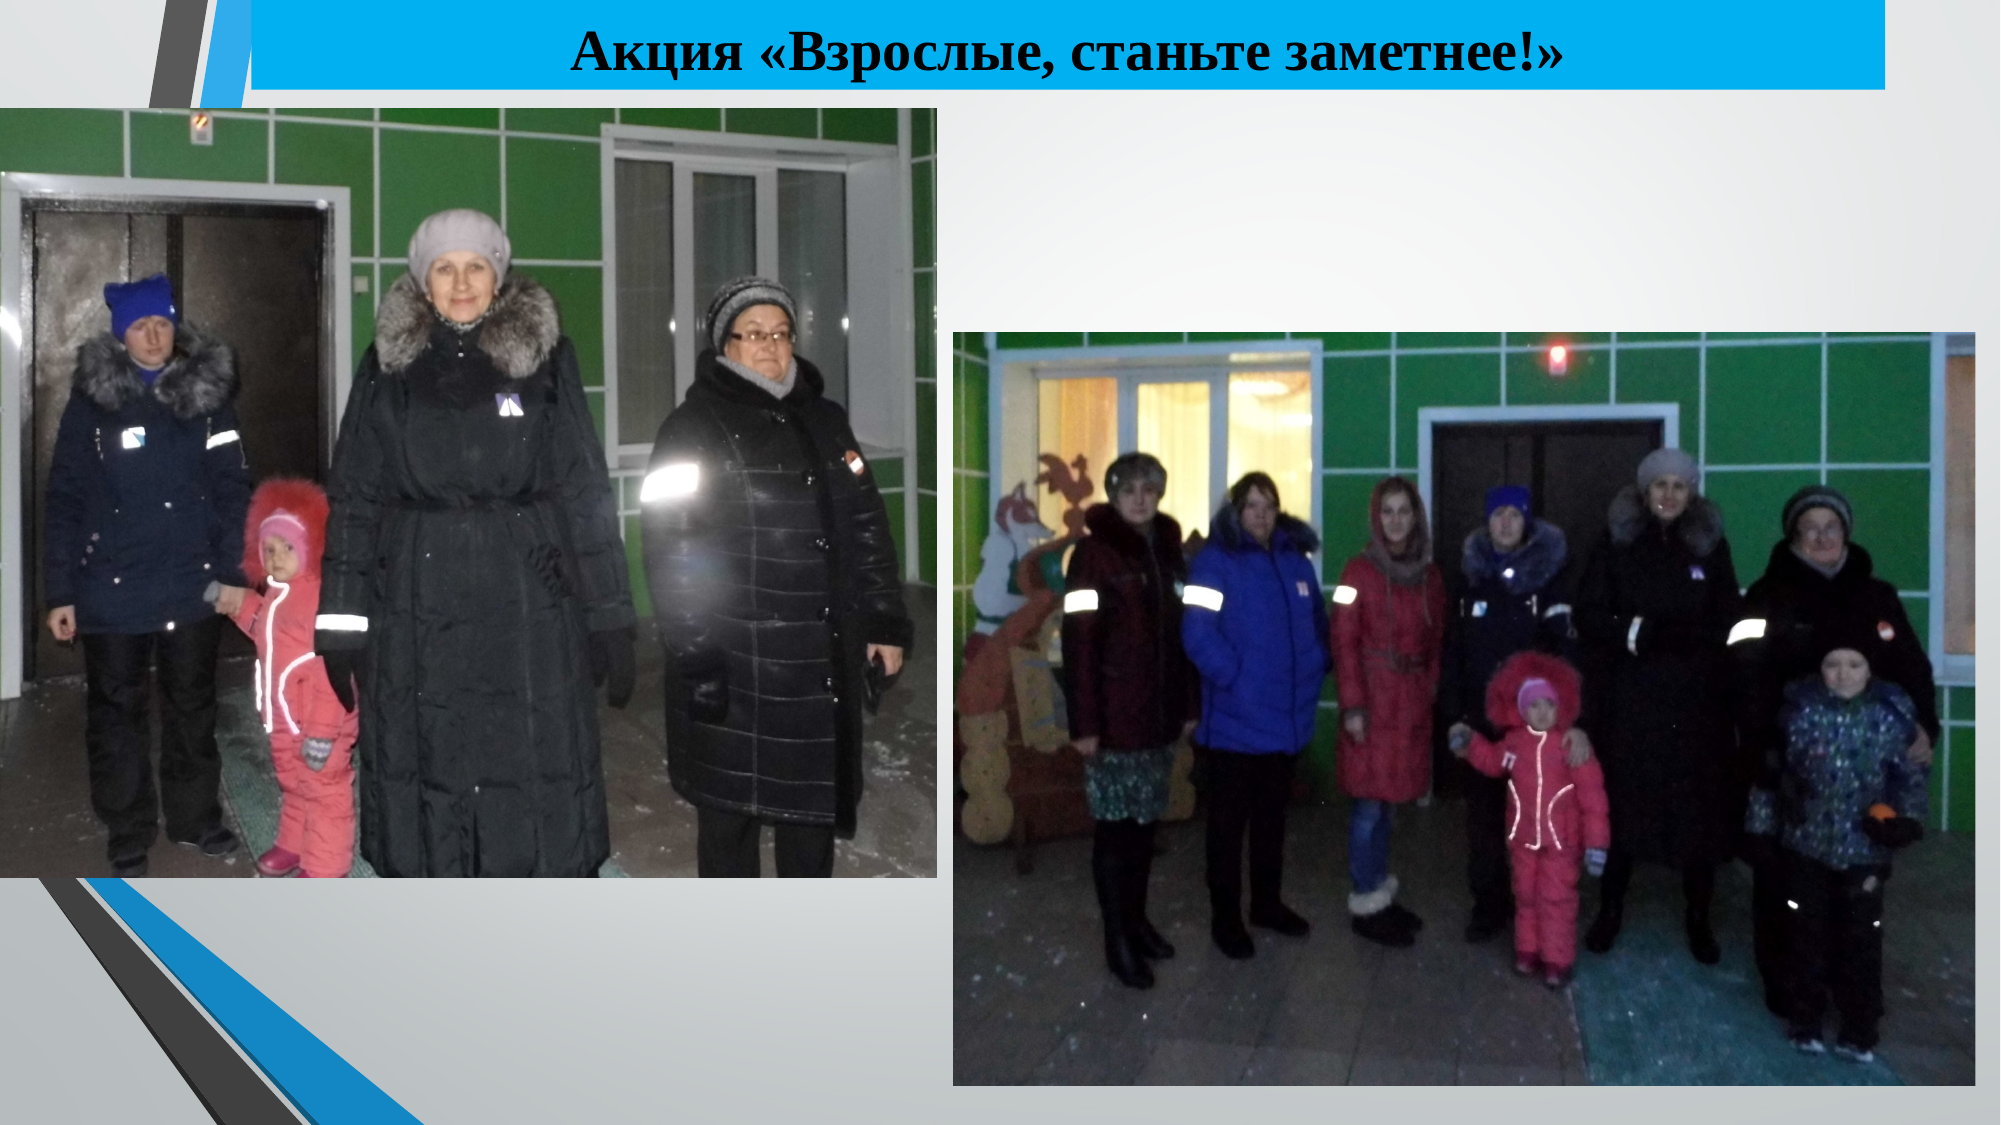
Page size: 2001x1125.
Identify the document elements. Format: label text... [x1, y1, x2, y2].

text_box Акция «Взрослые, станьте заметнее!» [251, 0, 1886, 90]
picture [0, 108, 938, 879]
picture [952, 331, 1976, 1086]
